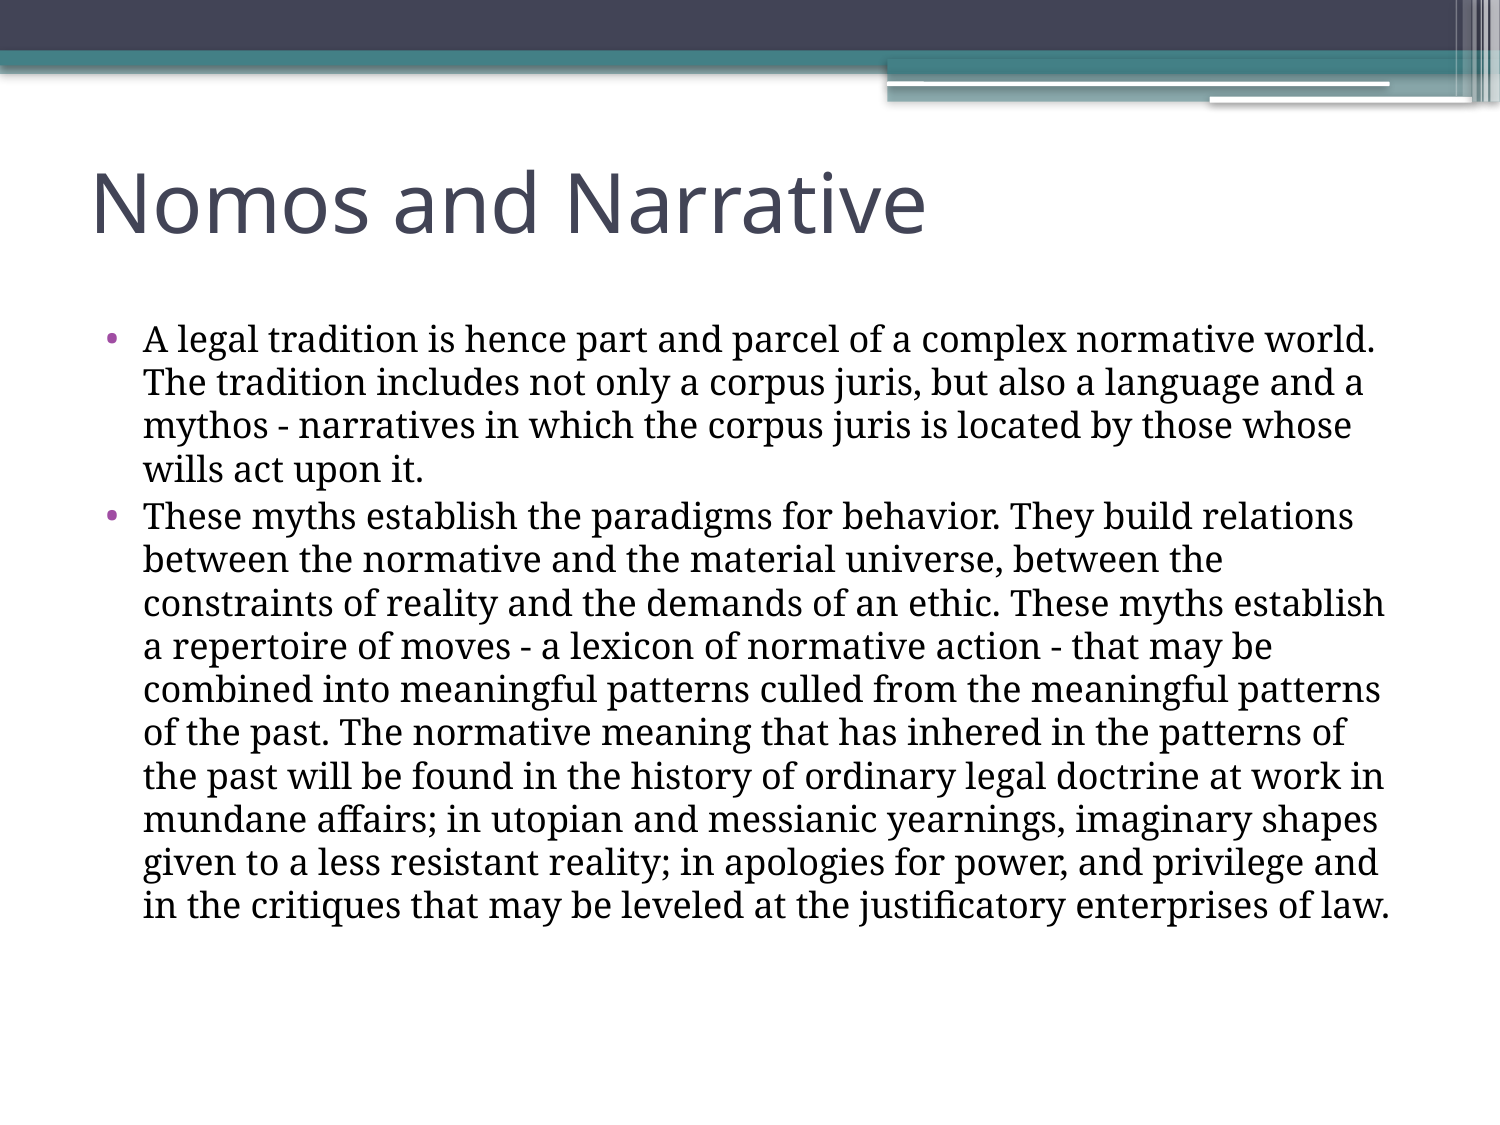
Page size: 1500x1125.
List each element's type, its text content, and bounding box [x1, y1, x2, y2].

title Nomos and Narrative [75, 112, 1425, 288]
list A legal tradition is hence part and parcel of a complex normative world. The tradition includes not only a corpus juris, but also a language and a mythos - narratives in which the corpus juris is located by those whose wills act upon it. These myths establish the paradigms for behavior. They build relations between the normative and the material universe, between the constraints of reality and the demands of an ethic. These myths establish a repertoire of moves - a lexicon of normative action - that may be combined into meaningful patterns culled from the meaningful patterns of the past. The normative meaning that has inhered in the patterns of the past will be found in the history of ordinary legal doctrine at work in mundane affairs; in utopian and messianic yearnings, imaginary shapes given to a less resistant reality; in apologies for power, and privilege and in the critiques that may be leveled at the justificatory enterprises of law. [75, 308, 1425, 988]
